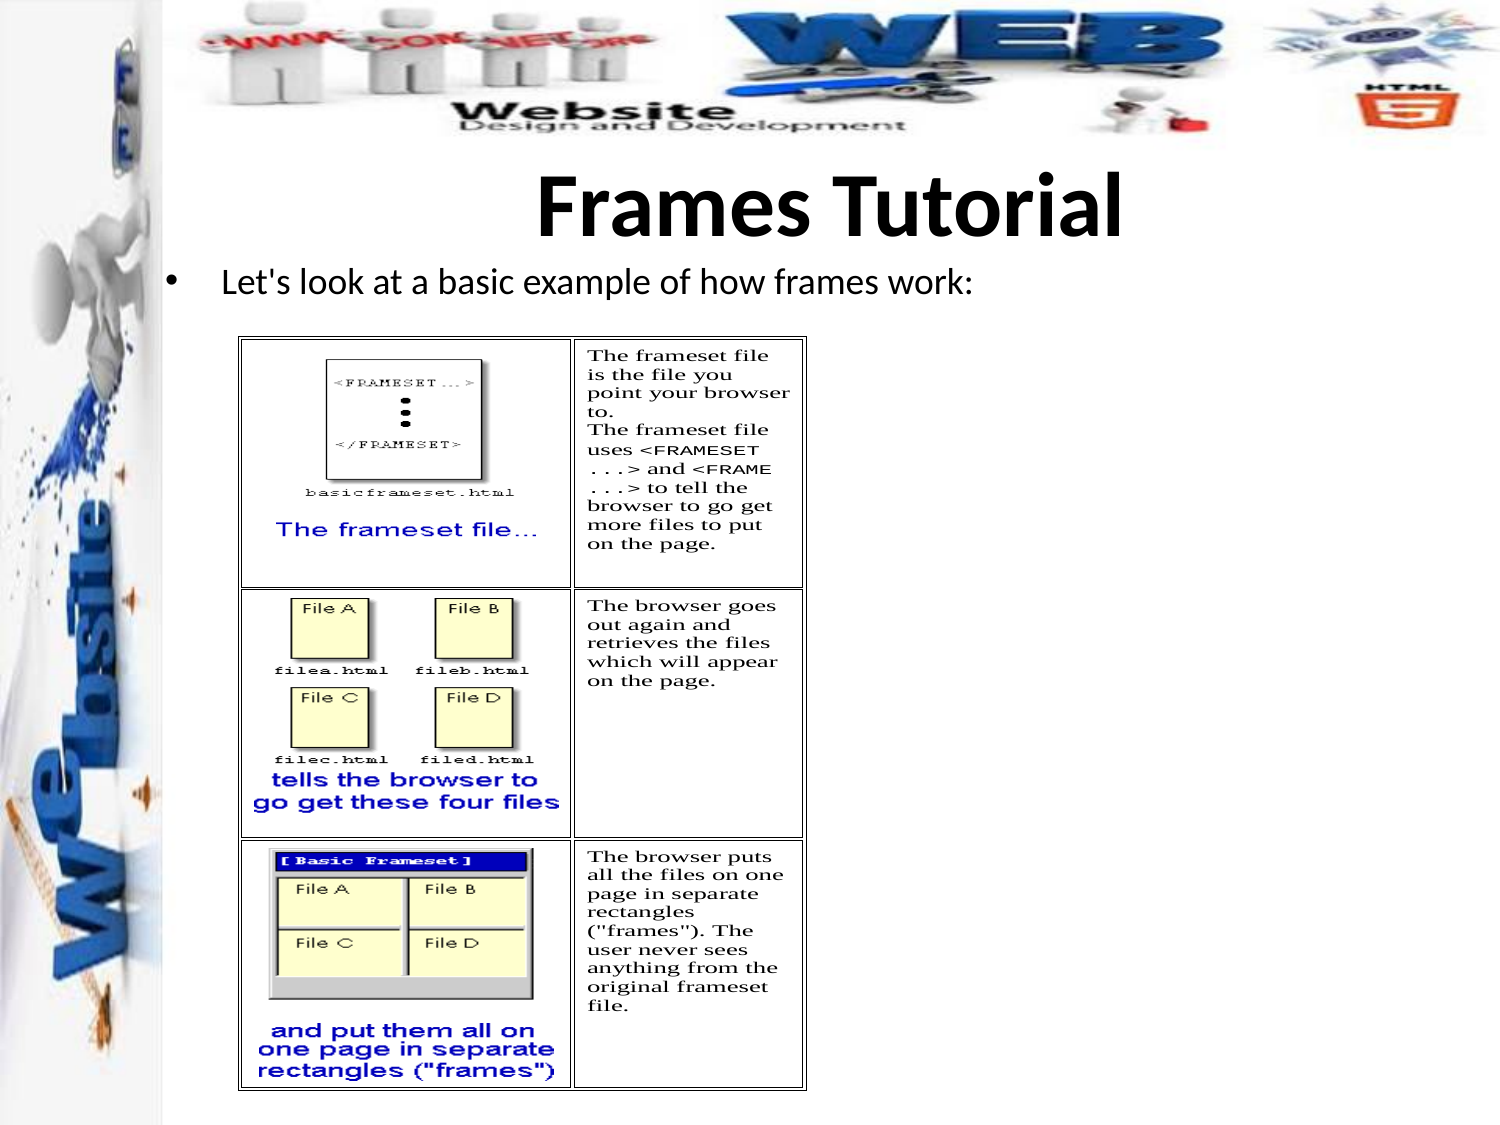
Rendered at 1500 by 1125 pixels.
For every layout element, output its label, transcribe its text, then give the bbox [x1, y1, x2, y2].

list Let's look at a basic example of how frames work: [150, 249, 1500, 1125]
title Frames Tutorial [162, 125, 1500, 249]
picture [0, 0, 1500, 1125]
picture [237, 335, 1476, 1125]
